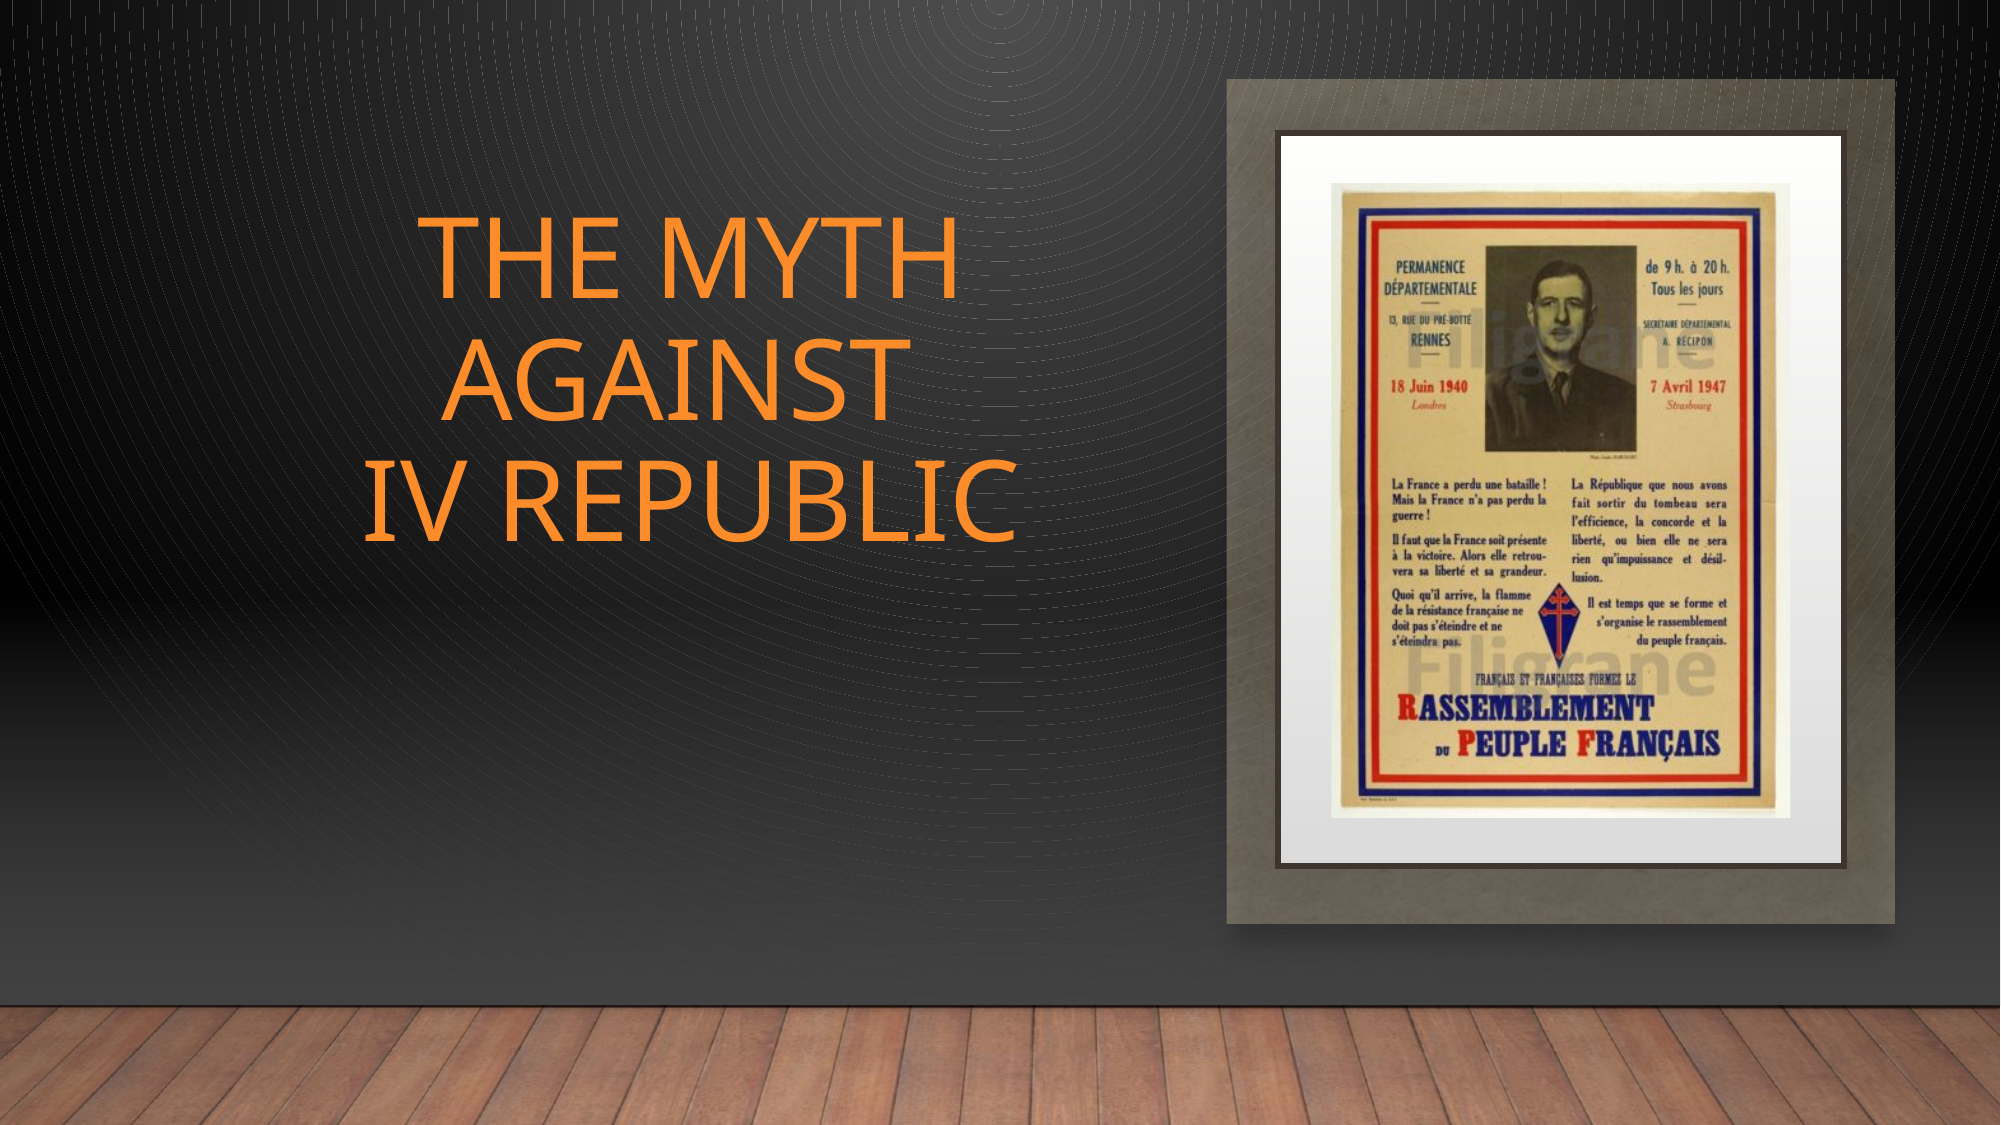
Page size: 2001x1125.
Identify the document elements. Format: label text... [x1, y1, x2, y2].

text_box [1226, 78, 1896, 924]
text_box [0, 593, 2000, 1005]
title The myth against iv republic [238, 160, 1145, 566]
picture [0, 1008, 2000, 1125]
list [1331, 182, 1791, 818]
